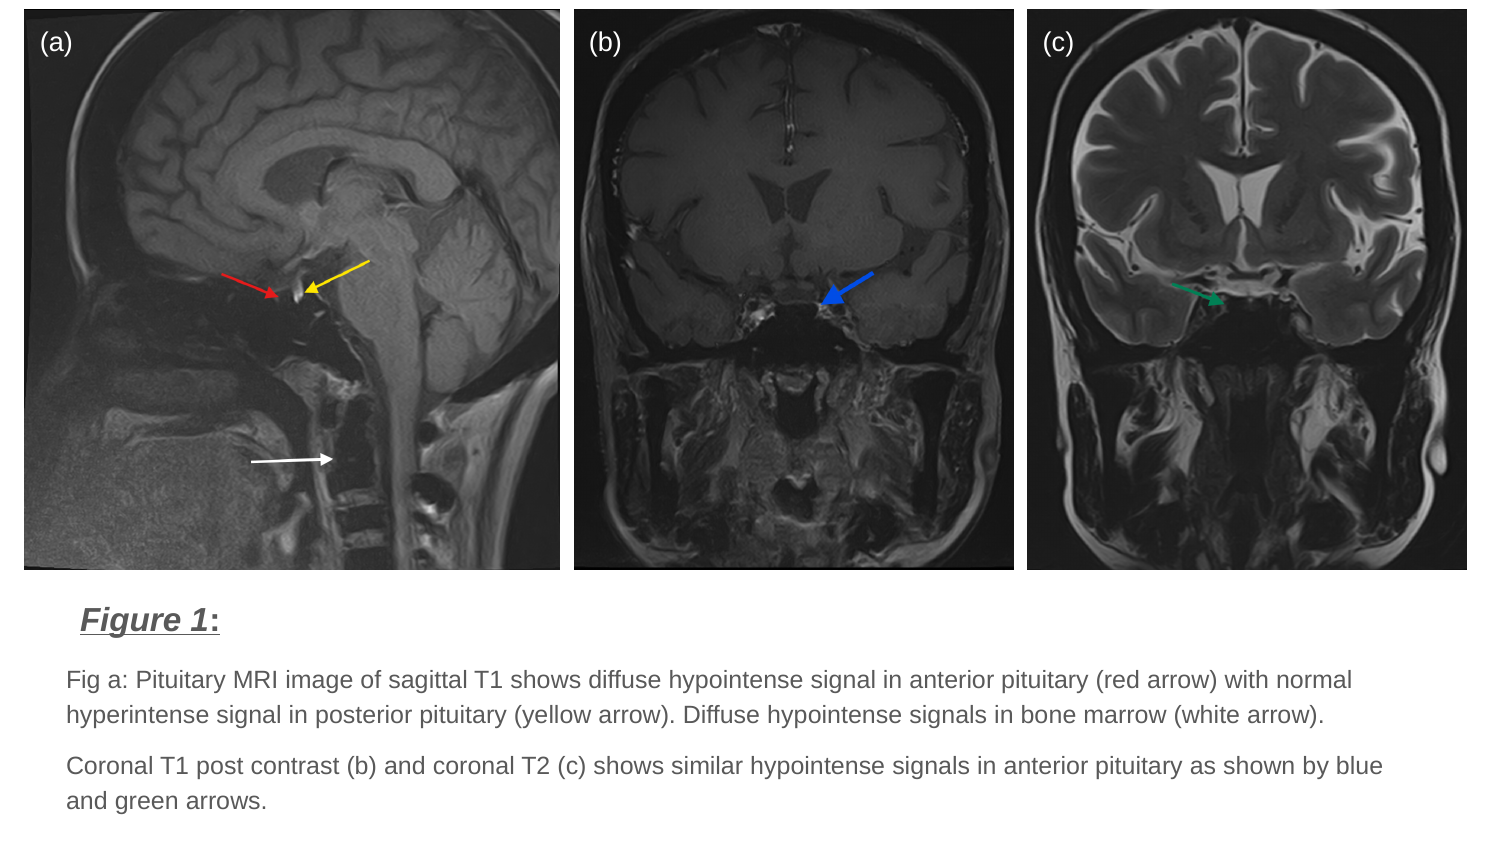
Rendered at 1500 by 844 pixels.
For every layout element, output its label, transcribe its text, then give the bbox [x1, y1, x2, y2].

picture [24, 8, 560, 570]
list Fig a: Pituitary MRI image of sagittal T1 shows diffuse hypointense signal in anterior pituitary (red arrow) with normal hyperintense signal in posterior pituitary (yellow arrow). Diffuse hypointense signals in bone marrow (white arrow). Coronal T1 post contrast (b) and coronal T2 (c) shows similar hypointense signals in anterior pituitary as shown by blue and green arrows. [51, 644, 1449, 833]
text_box Figure 1: [65, 583, 1449, 658]
picture [1027, 8, 1468, 570]
picture [573, 8, 1014, 570]
